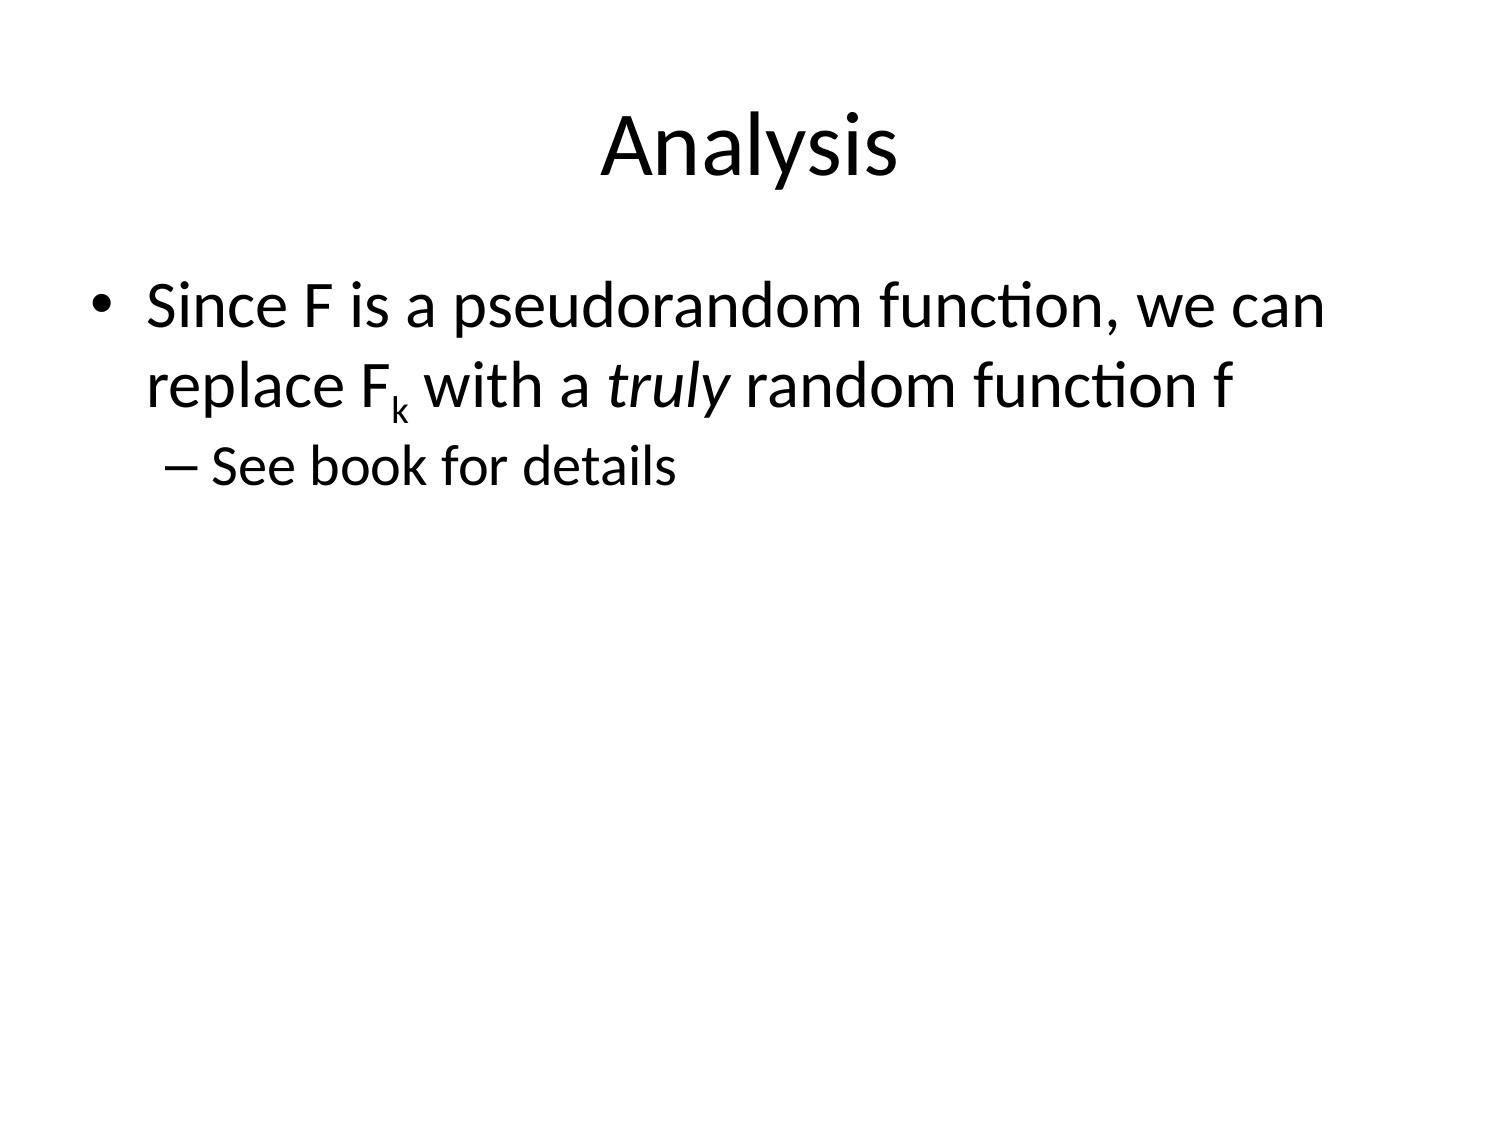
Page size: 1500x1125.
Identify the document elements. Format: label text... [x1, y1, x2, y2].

title Analysis [75, 45, 1425, 233]
list Since F is a pseudorandom function, we can replace Fk with a truly random function f See book for details [75, 262, 1425, 1005]
